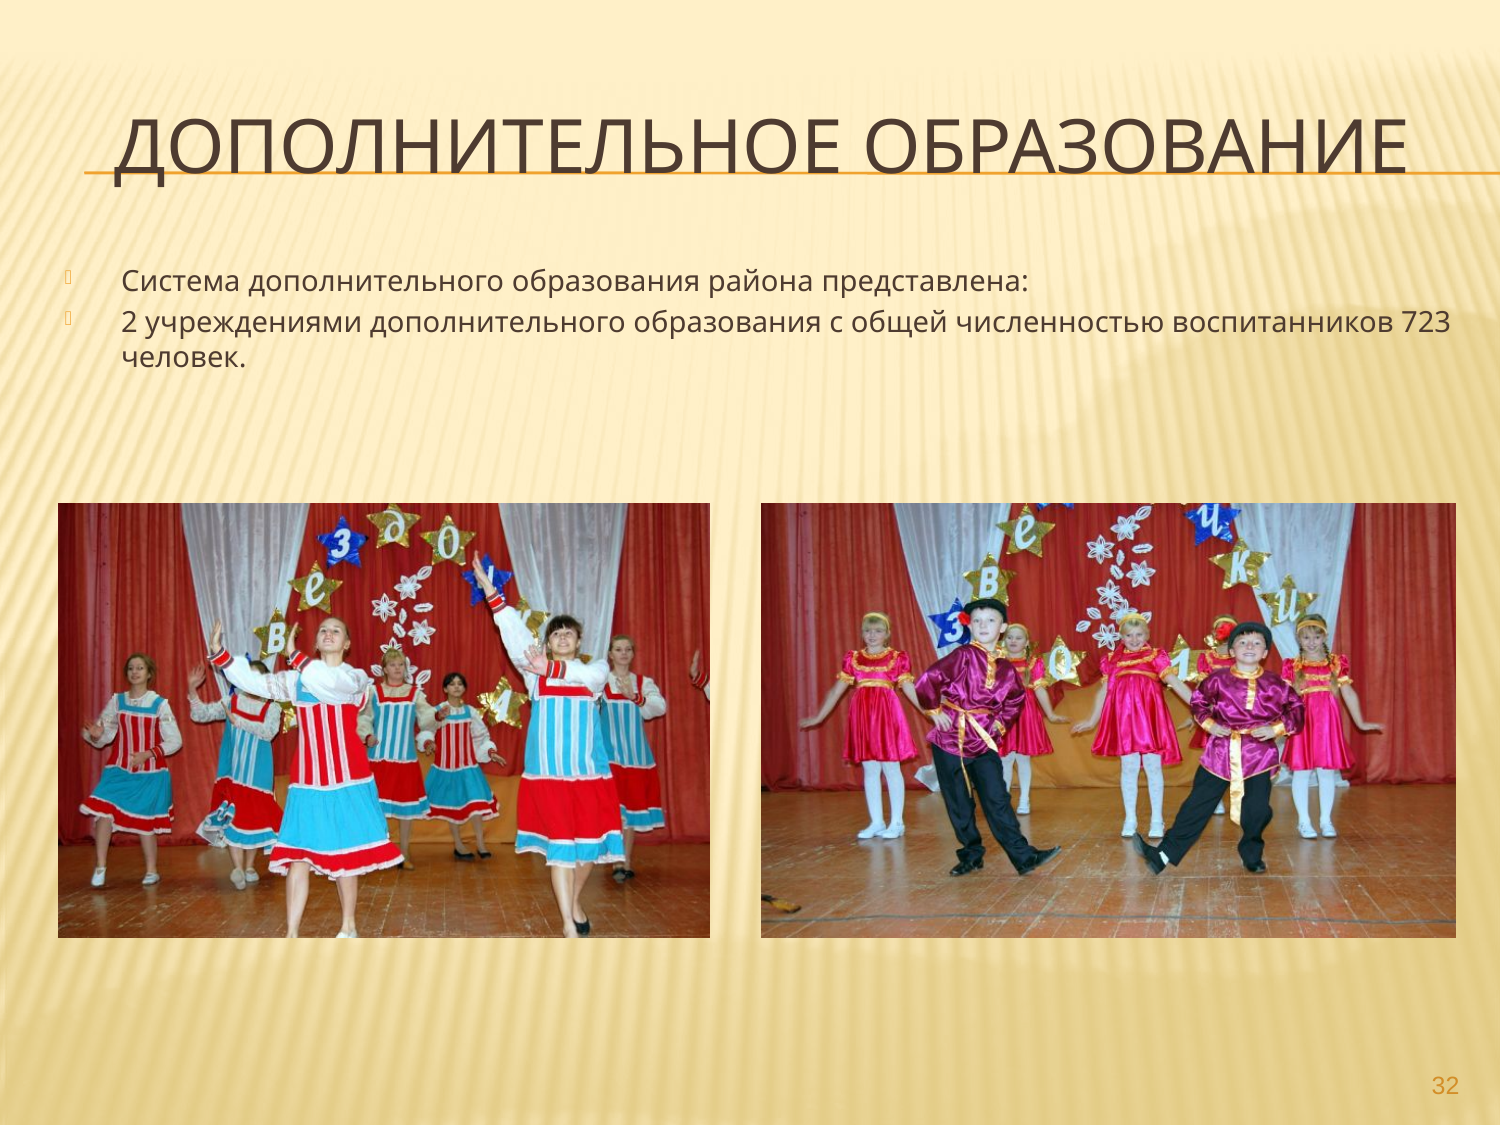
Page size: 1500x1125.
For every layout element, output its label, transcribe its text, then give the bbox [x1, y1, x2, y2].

picture [761, 503, 1456, 938]
slide_number 32 [1350, 1061, 1475, 1103]
title Дополнительное образование [50, 75, 1475, 213]
list Система дополнительного образования района представлена: 2 учреждениями дополнительного образования с общей численностью воспитанников 723 человек. [50, 254, 1475, 998]
picture [58, 503, 711, 938]
